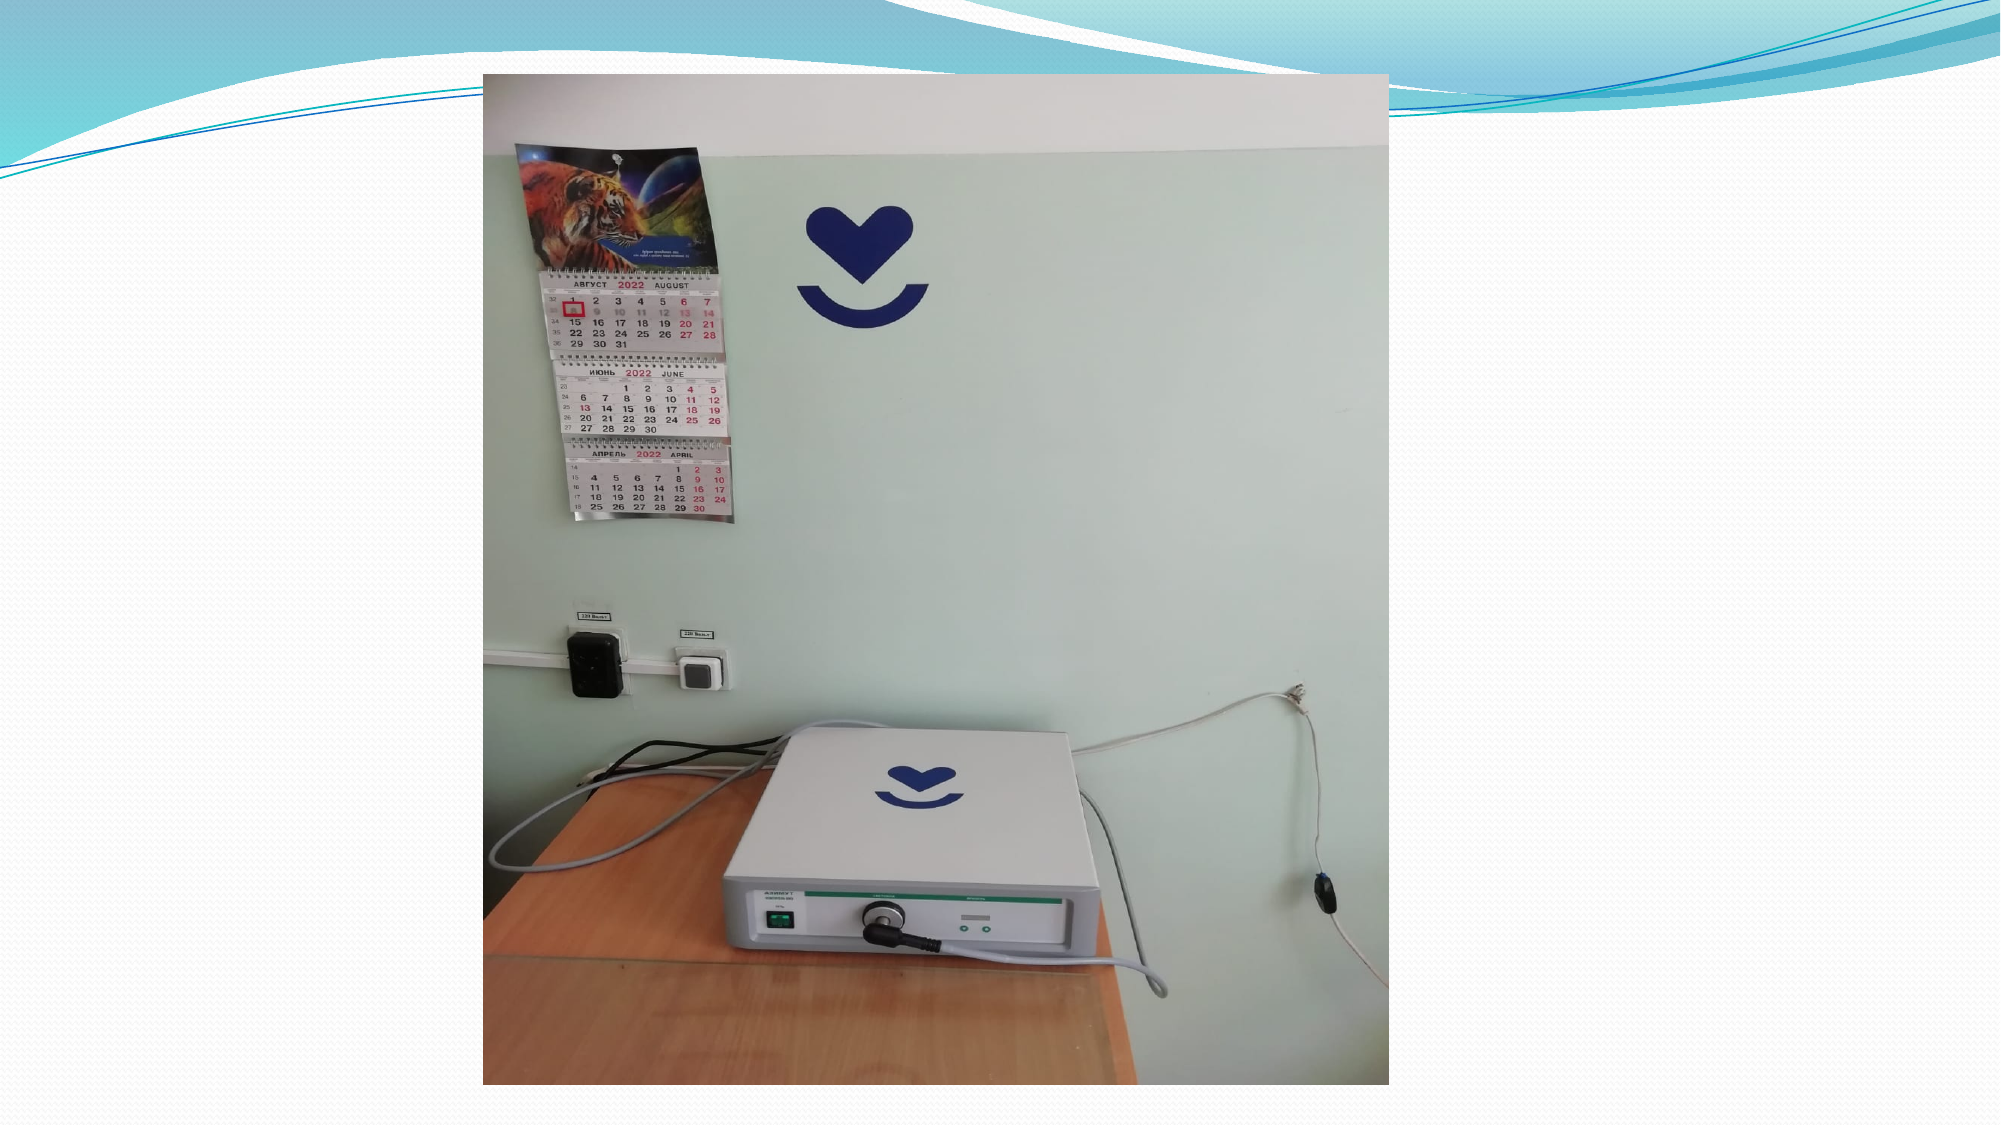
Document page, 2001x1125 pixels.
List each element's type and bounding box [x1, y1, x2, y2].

picture [482, 74, 1390, 1085]
